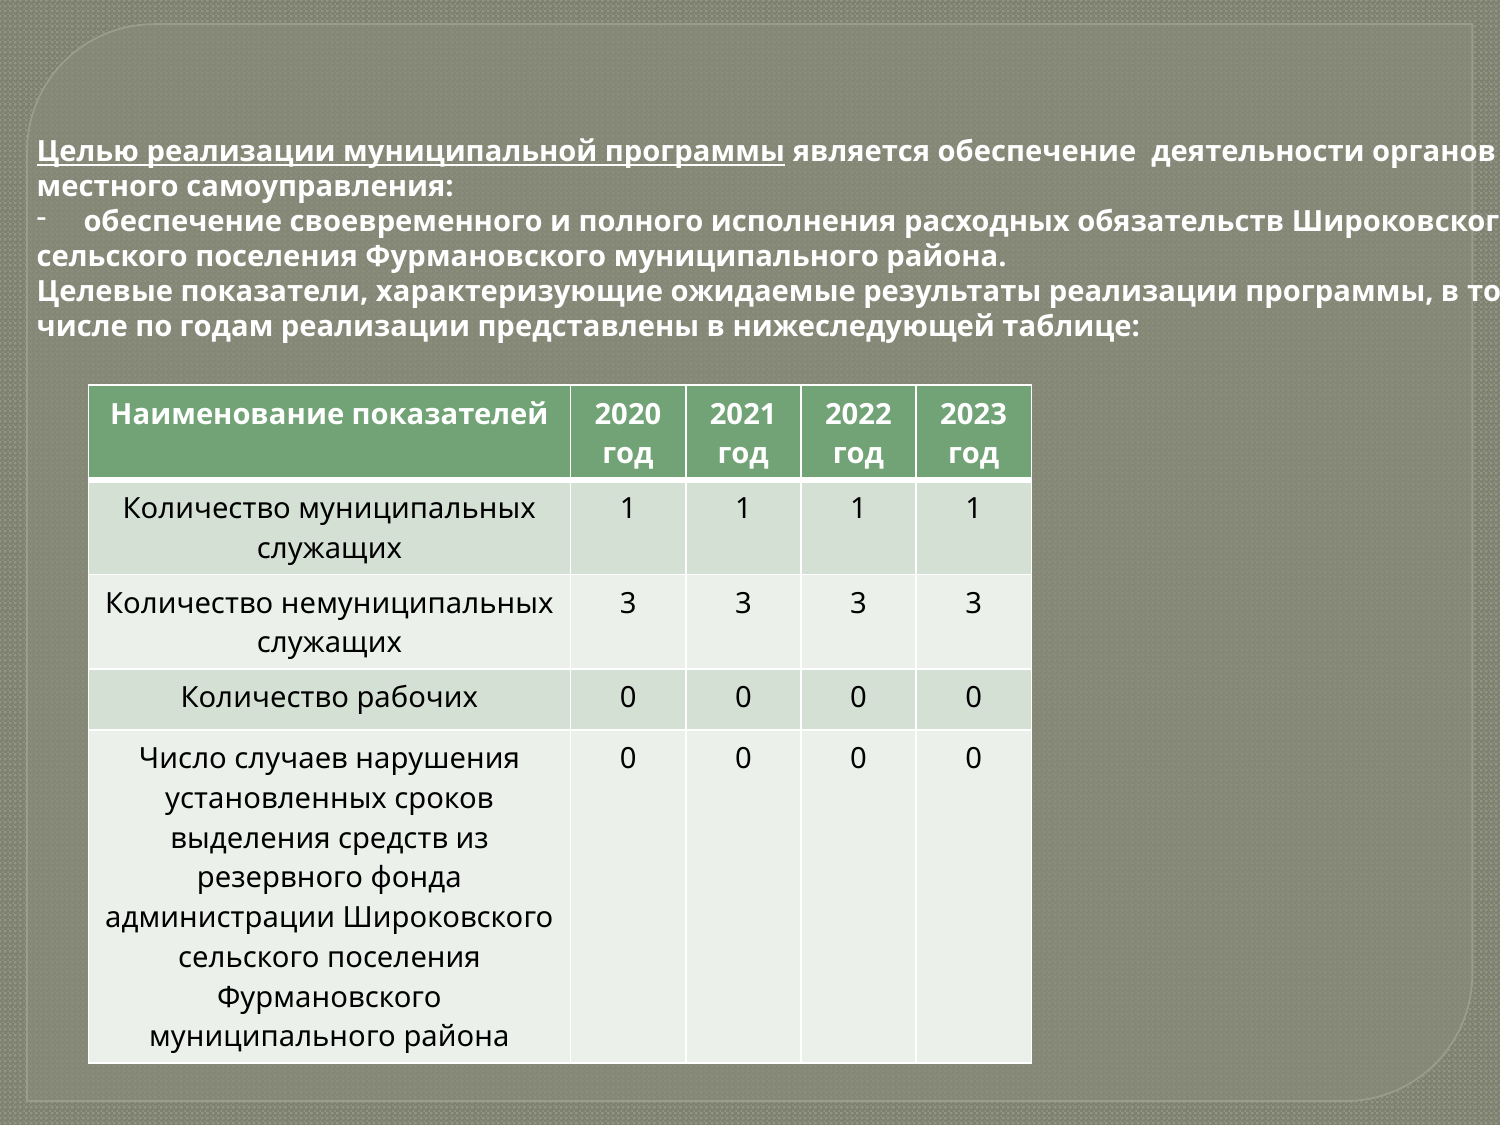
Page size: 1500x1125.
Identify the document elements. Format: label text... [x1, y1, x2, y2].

table_header 2022 год [802, 395, 915, 477]
table_cell Число случаев нарушения установленных сроков выделения средств из резервного фонда администрации Широковского сельского поселения Фурмановского муниципального района [89, 731, 570, 1062]
table_cell 3 [917, 575, 1031, 668]
table_cell 3 [687, 575, 800, 668]
table_cell 0 [917, 731, 1031, 1062]
table_header 2020 год [571, 395, 685, 477]
table_cell Количество рабочих [89, 670, 570, 729]
text_box Целью реализации муниципальной программы является обеспечение деятельности органов местного самоуправления: обеспечение своевременного и полного исполнения расходных обязательств Широковского сельского поселения Фурмановского муниципального района. Целевые показатели, характеризующие ожидаемые результаты реализации программы, в том числе по годам реализации представлены в нижеследующей таблице: [21, 125, 1500, 395]
table_cell 0 [802, 670, 915, 729]
table_cell 1 [687, 483, 800, 574]
table_cell 3 [571, 575, 685, 668]
table_cell 1 [802, 483, 915, 574]
table_cell 0 [917, 670, 1031, 729]
table_cell Количество муниципальных служащих [89, 483, 570, 574]
table_cell 0 [687, 670, 800, 729]
table_cell Количество немуниципальных служащих [89, 575, 570, 668]
table_cell 0 [802, 731, 915, 1062]
table_cell 1 [571, 483, 685, 574]
table_cell 1 [917, 483, 1031, 574]
table_cell 0 [571, 670, 685, 729]
table_header 2023 год [917, 395, 1031, 477]
table_header 2021 год [687, 395, 800, 477]
table_cell 0 [571, 731, 685, 1062]
table_cell 0 [687, 731, 800, 1062]
table_cell 3 [802, 575, 915, 668]
table_header Наименование показателей [89, 395, 570, 477]
